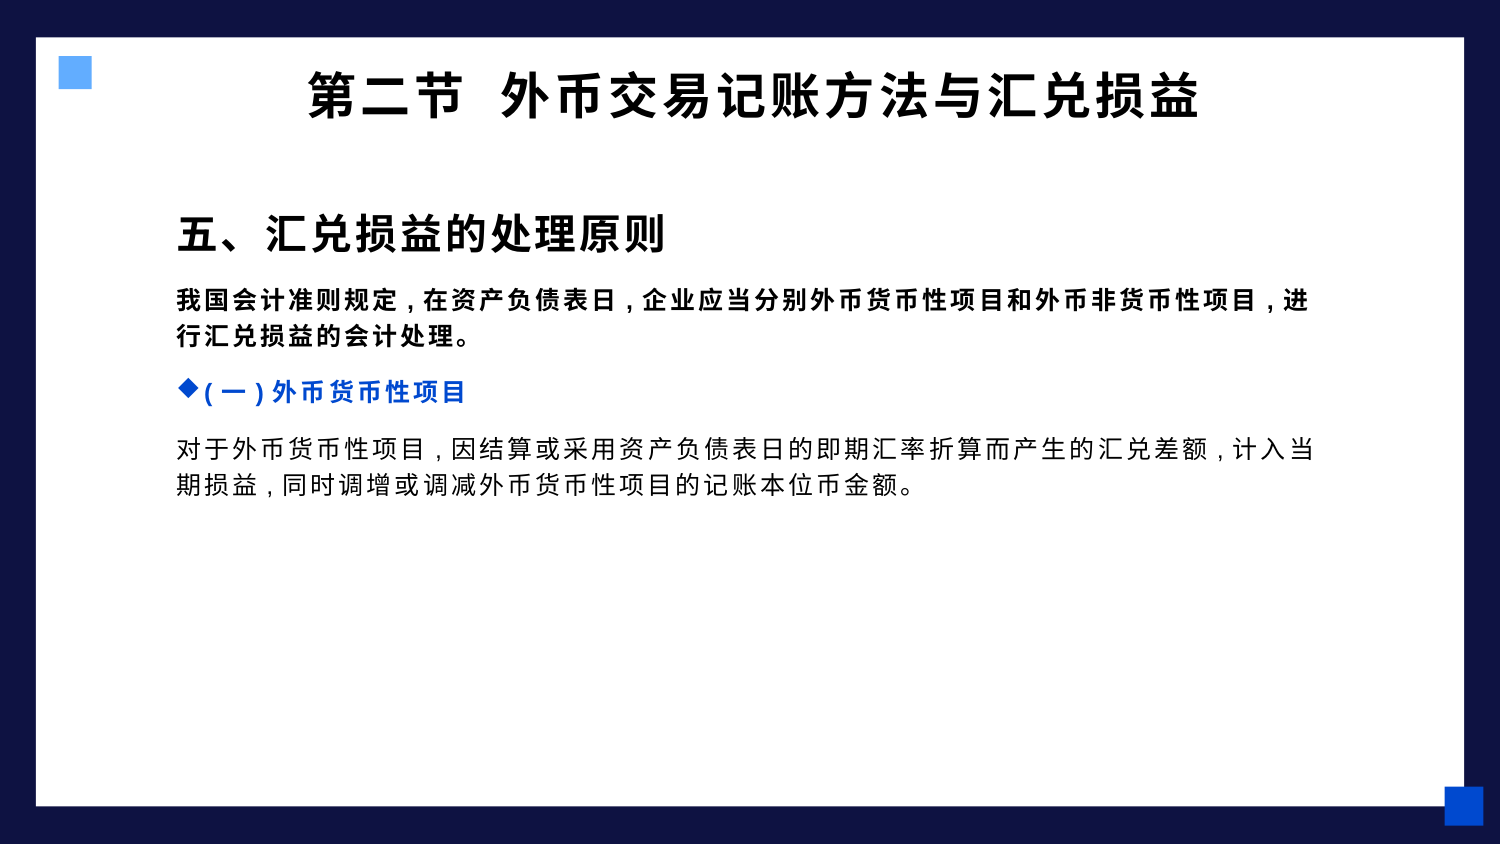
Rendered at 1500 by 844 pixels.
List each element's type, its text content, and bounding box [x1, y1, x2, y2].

title 第二节 外币交易记账方法与汇兑损益 [159, 43, 1344, 133]
list 五、汇兑损益的处理原则 我国会计准则规定,在资产负债表日,企业应当分别外币货币性项目和外币非货币性项目,进行汇兑损益的会计处理。 (一)外币货币性项目 对于外币货币性项目,因结算或采用资产负债表日的即期汇率折算而产生的汇兑差额,计入当期损益,同时调增或调减外币货币性项目的记账本位币金额。 [159, 197, 1344, 622]
